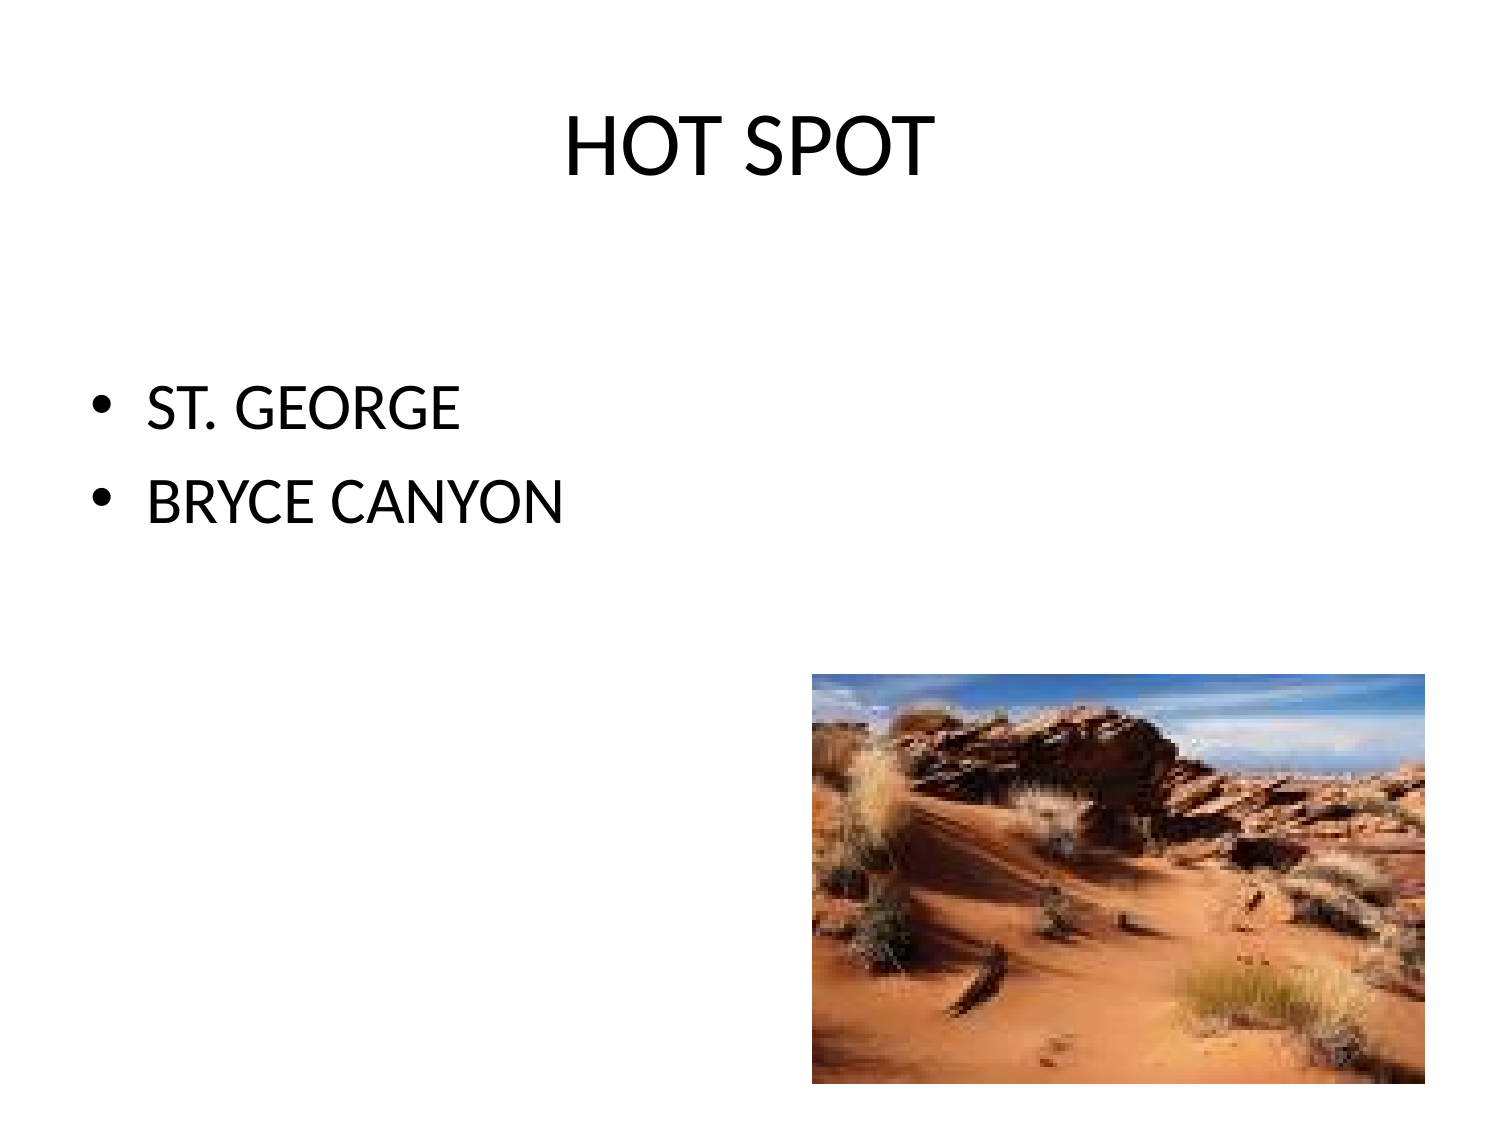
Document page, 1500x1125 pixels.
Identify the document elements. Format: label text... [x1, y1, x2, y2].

title HOT SPOT [75, 45, 1425, 233]
list ST. GEORGE BRYCE CANYON [75, 262, 1425, 1005]
picture [812, 674, 1426, 1084]
